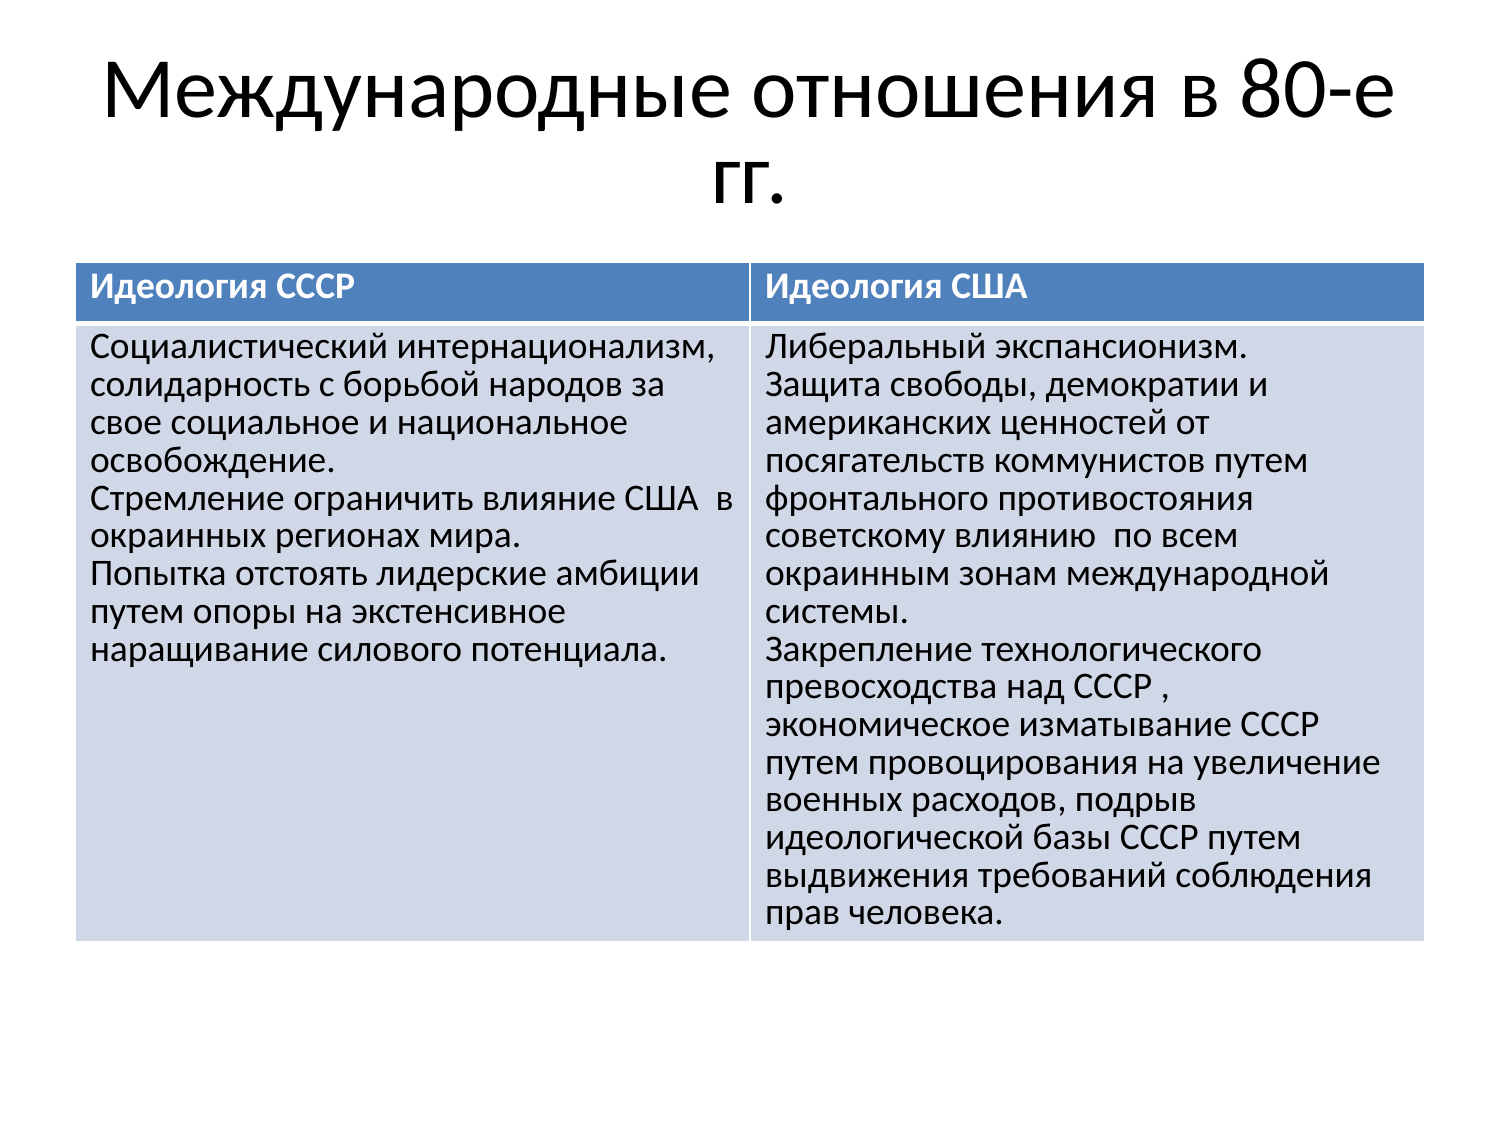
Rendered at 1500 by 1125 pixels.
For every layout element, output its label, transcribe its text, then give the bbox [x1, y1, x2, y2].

table_header Идеология США [751, 263, 1424, 321]
table_cell Социалистический интернационализм, солидарность с борьбой народов за свое социальное и национальное освобождение. Стремление ограничить влияние США в окраинных регионах мира. Попытка отстоять лидерские амбиции путем опоры на экстенсивное наращивание силового потенциала. [76, 326, 749, 941]
table_header Идеология СССР [76, 263, 749, 321]
text_box Международные отношения в 80-е гг. [74, 45, 1425, 233]
table_cell Либеральный экспансионизм. Защита свободы, демократии и американских ценностей от посягательств коммунистов путем фронтального противостояния советскому влиянию по всем окраинным зонам международной системы. Закрепление технологического превосходства над СССР , экономическое изматывание СССР путем провоцирования на увеличение военных расходов, подрыв идеологической базы СССР путем выдвижения требований соблюдения прав человека. [751, 326, 1424, 941]
